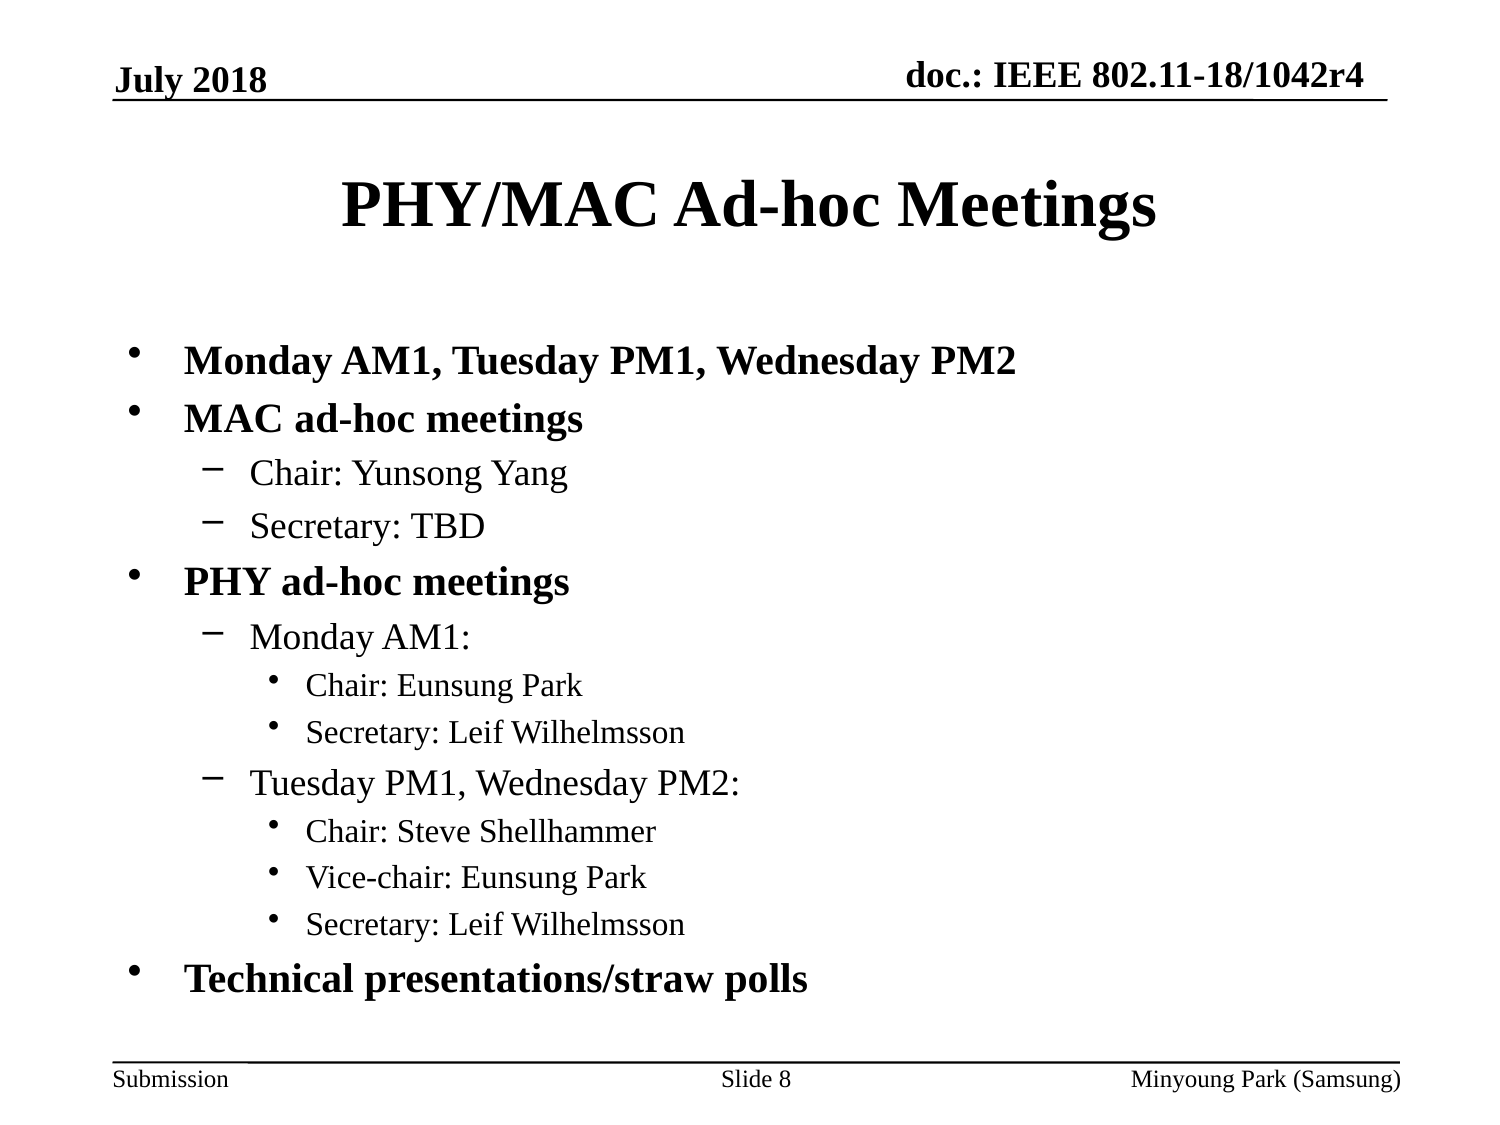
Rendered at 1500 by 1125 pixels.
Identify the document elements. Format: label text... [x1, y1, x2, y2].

footer Minyoung Park (Samsung) [949, 1061, 1402, 1093]
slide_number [114, 54, 335, 101]
slide_number Slide 8 [712, 1061, 800, 1093]
list Monday AM1, Tuesday PM1, Wednesday PM2 MAC ad-hoc meetings Chair: Yunsong Yang Secretary: TBD PHY ad-hoc meetings Monday AM1: Chair: Eunsung Park Secretary: Leif Wilhelmsson Tuesday PM1, Wednesday PM2: Chair: Steve Shellhammer Vice-chair: Eunsung Park Secretary: Leif Wilhelmsson Technical presentations/straw polls [112, 324, 1388, 1000]
title PHY/MAC Ad-hoc Meetings [112, 112, 1388, 288]
